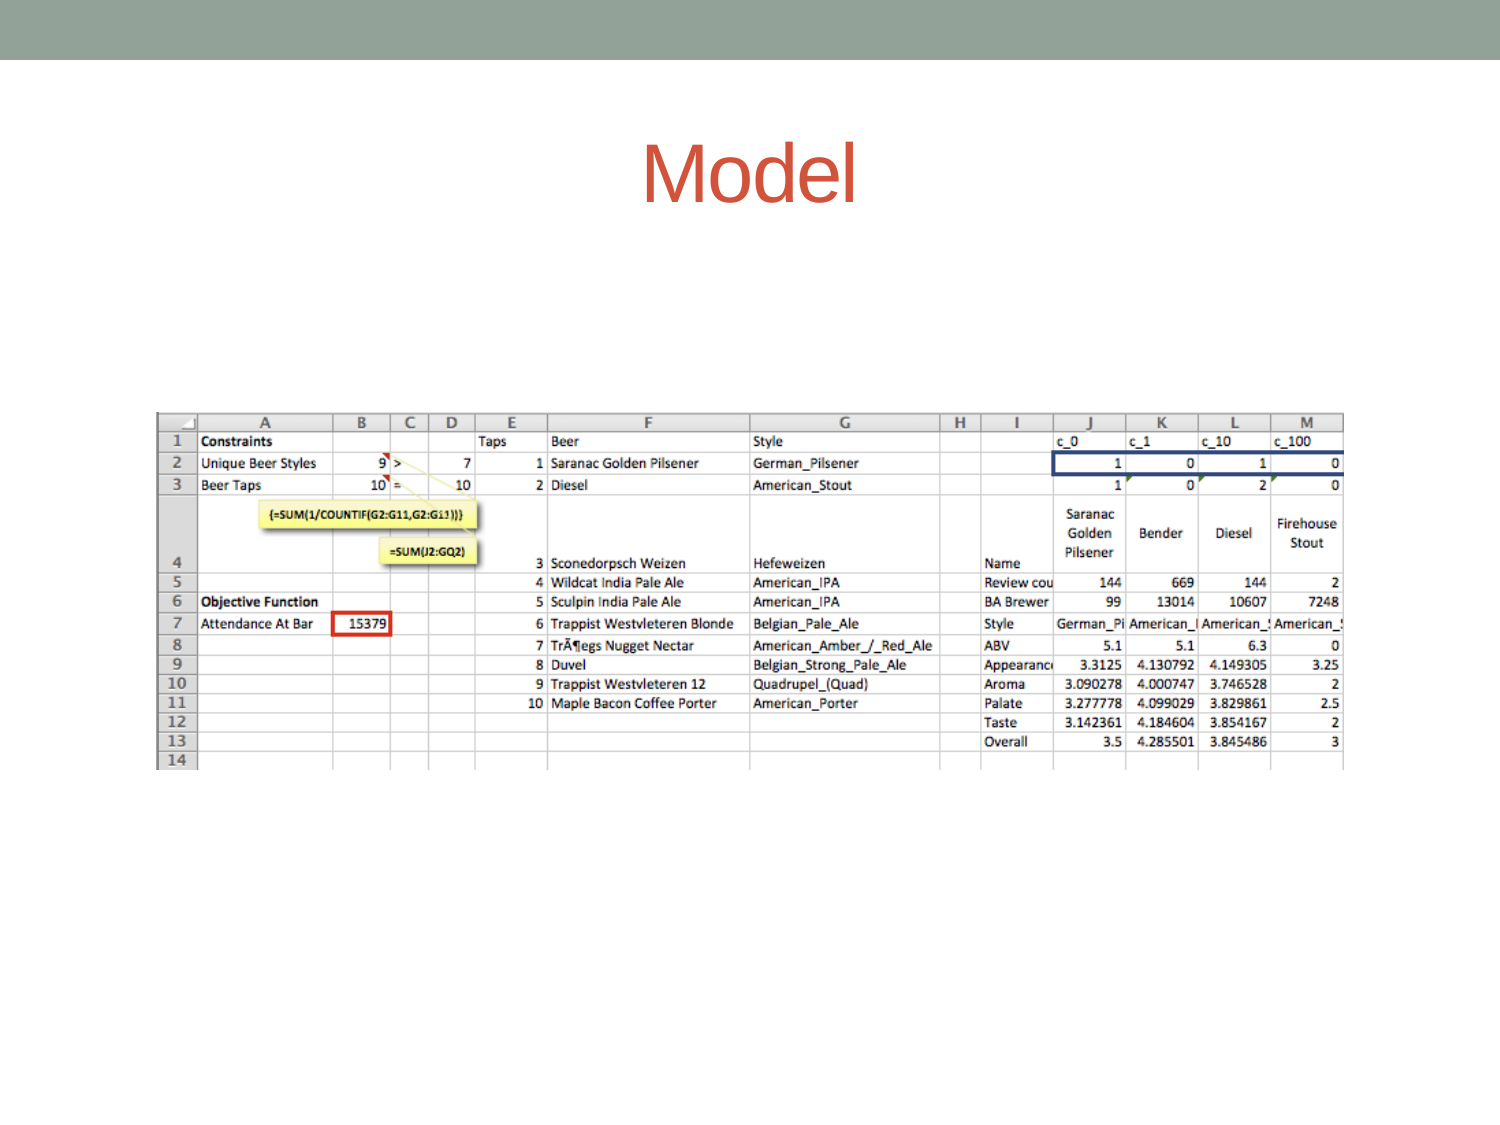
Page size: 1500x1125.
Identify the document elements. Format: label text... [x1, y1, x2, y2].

title Model [75, 87, 1425, 250]
picture [155, 412, 1344, 770]
